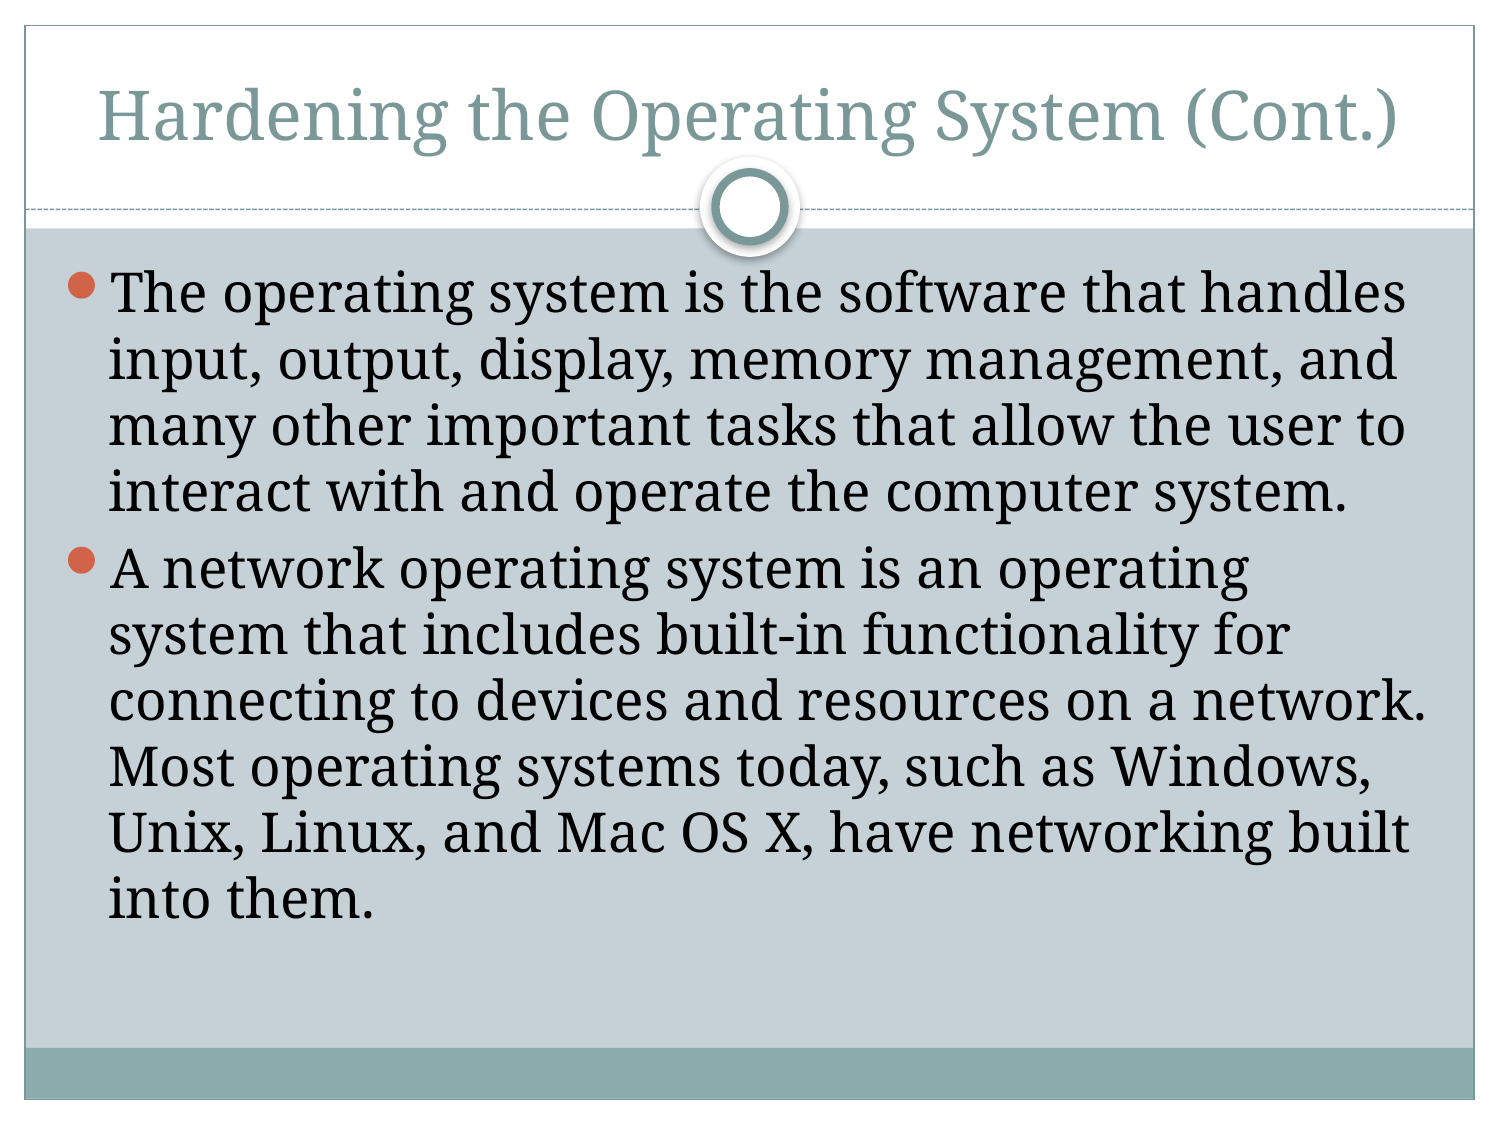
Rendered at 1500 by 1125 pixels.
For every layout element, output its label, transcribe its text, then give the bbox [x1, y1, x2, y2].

title Hardening the Operating System (Cont.) [49, 37, 1450, 162]
list The operating system is the software that handles input, output, display, memory management, and many other important tasks that allow the user to interact with and operate the computer system. A network operating system is an operating system that includes built-in functionality for connecting to devices and resources on a network. Most operating systems today, such as Windows, Unix, Linux, and Mac OS X, have networking built into them. [49, 250, 1445, 1001]
